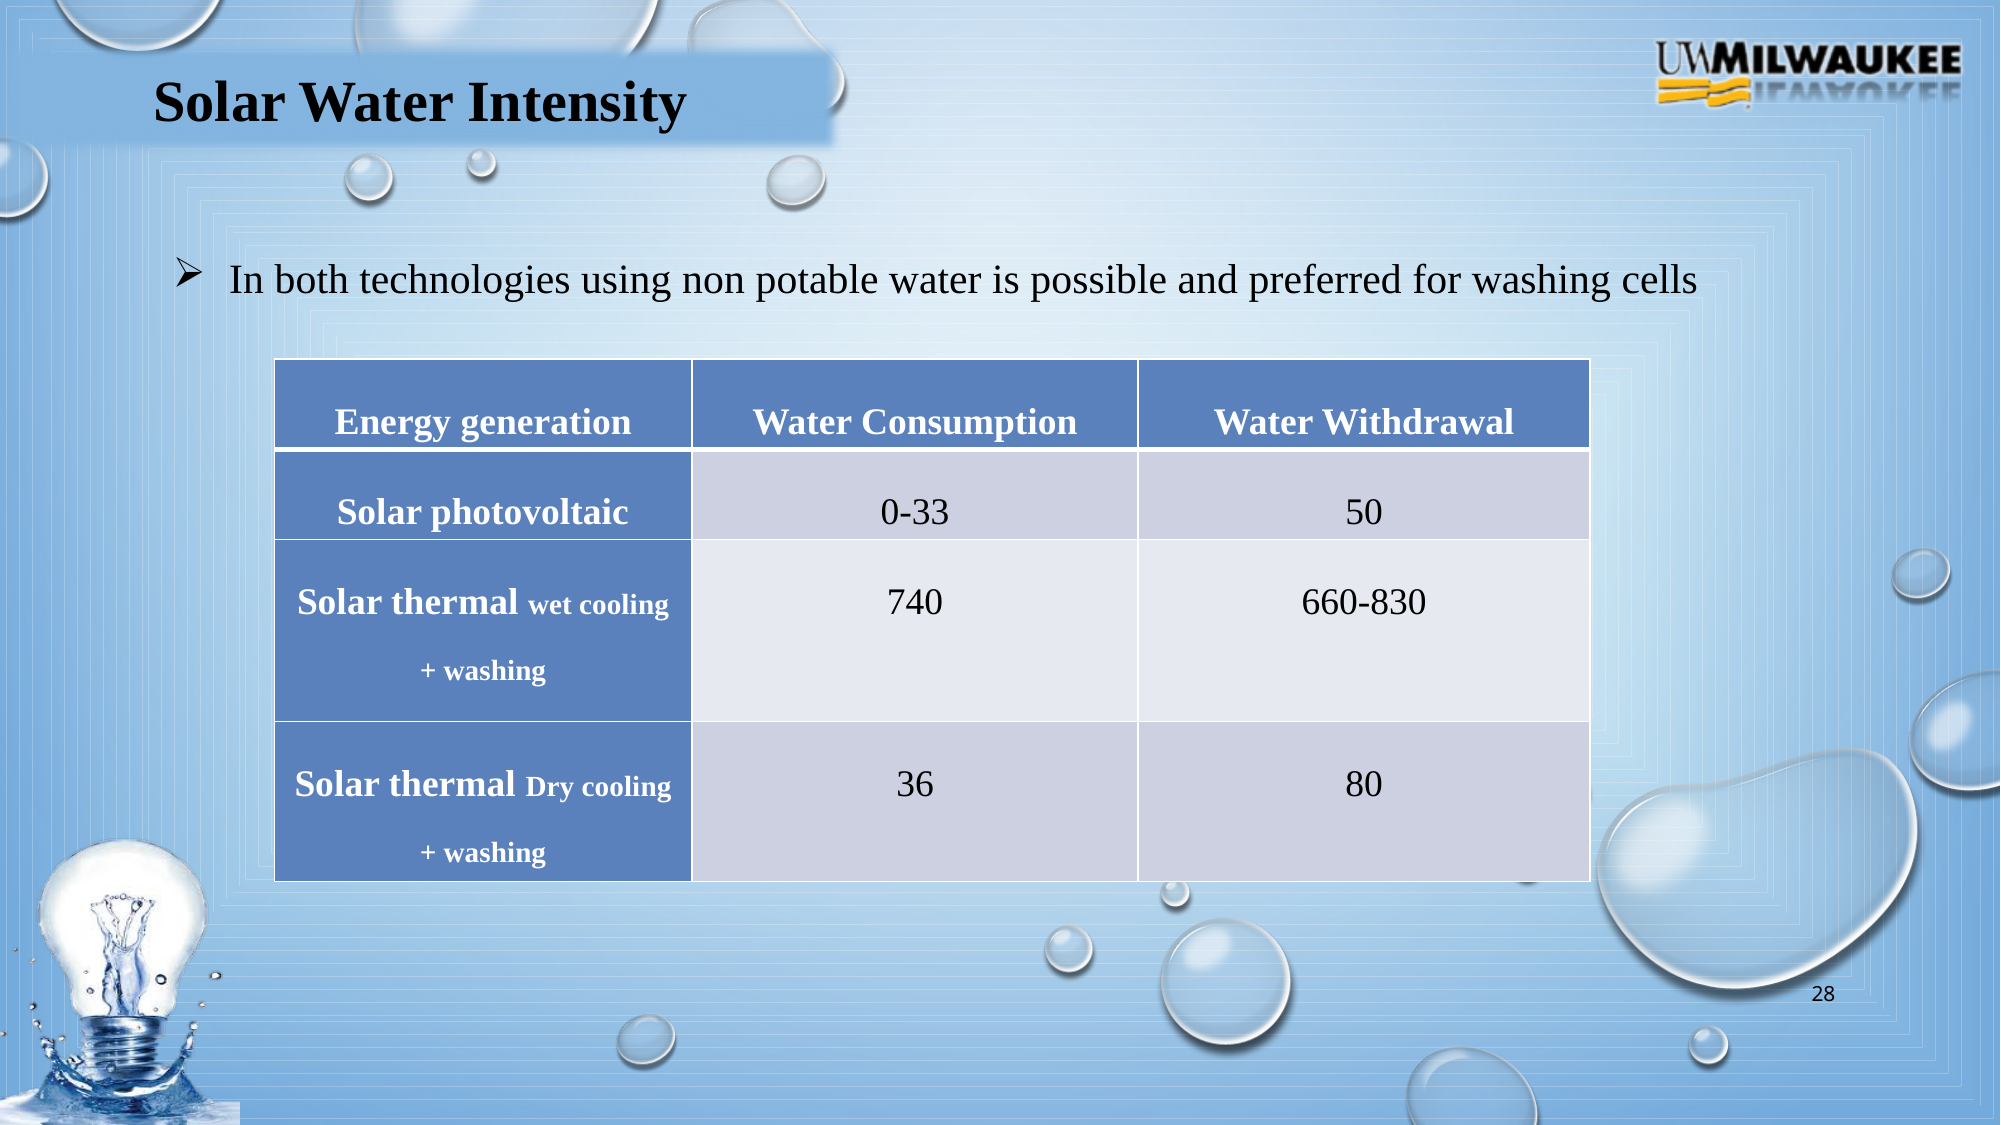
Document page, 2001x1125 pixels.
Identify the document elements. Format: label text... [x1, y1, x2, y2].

table_cell 0-33 [693, 452, 1137, 539]
text_box In both technologies using non potable water is possible and preferred for washing cells [158, 194, 1814, 310]
table_cell Solar photovoltaic [275, 452, 691, 539]
table_cell 740 [693, 540, 1137, 721]
table_cell 80 [1139, 722, 1589, 881]
table_cell 36 [693, 722, 1137, 881]
slide_number 28 [1724, 965, 1851, 1025]
text_box Solar Water Intensity [15, 56, 827, 140]
table_cell Solar thermal Dry cooling + washing [275, 722, 691, 881]
table_header Water Withdrawal [1139, 360, 1589, 447]
table_header Water Consumption [693, 360, 1137, 447]
picture [0, 0, 2000, 1125]
table_cell 660-830 [1139, 540, 1589, 721]
table_cell 50 [1139, 452, 1589, 539]
table_cell Solar thermal wet cooling + washing [275, 540, 691, 721]
table_header Energy generation [275, 360, 691, 447]
